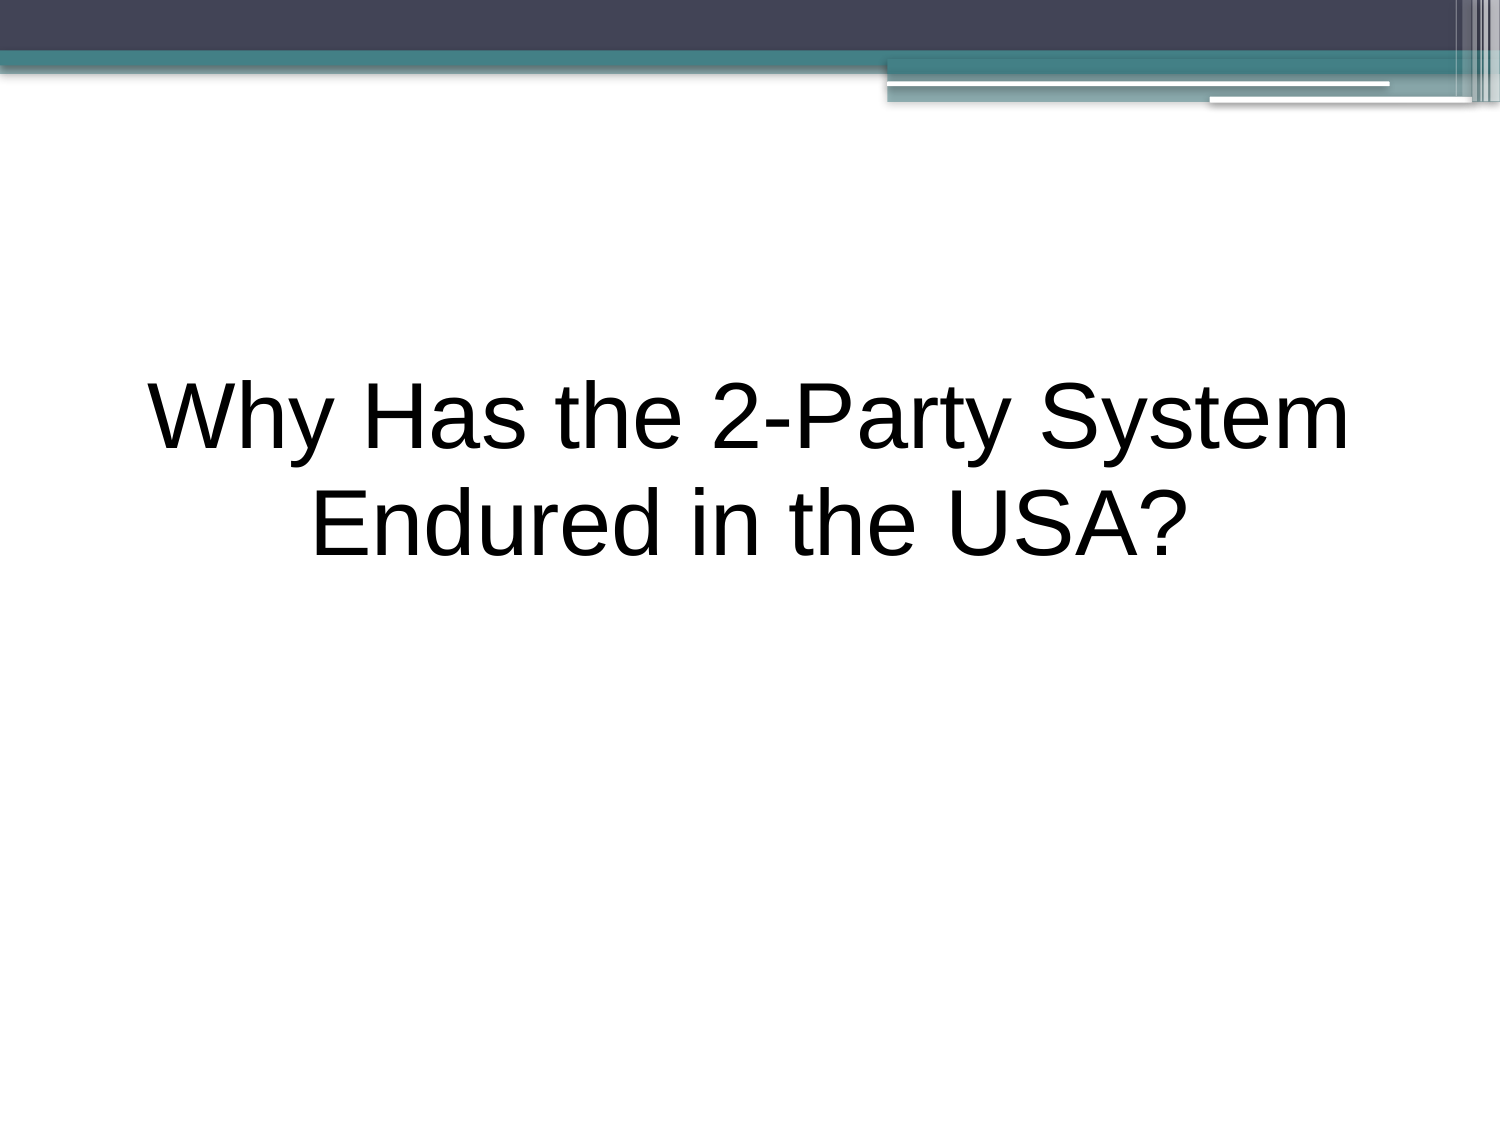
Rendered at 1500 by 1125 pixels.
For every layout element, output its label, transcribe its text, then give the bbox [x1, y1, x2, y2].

title Why Has the 2-Party System Endured in the USA? [119, 356, 1381, 584]
